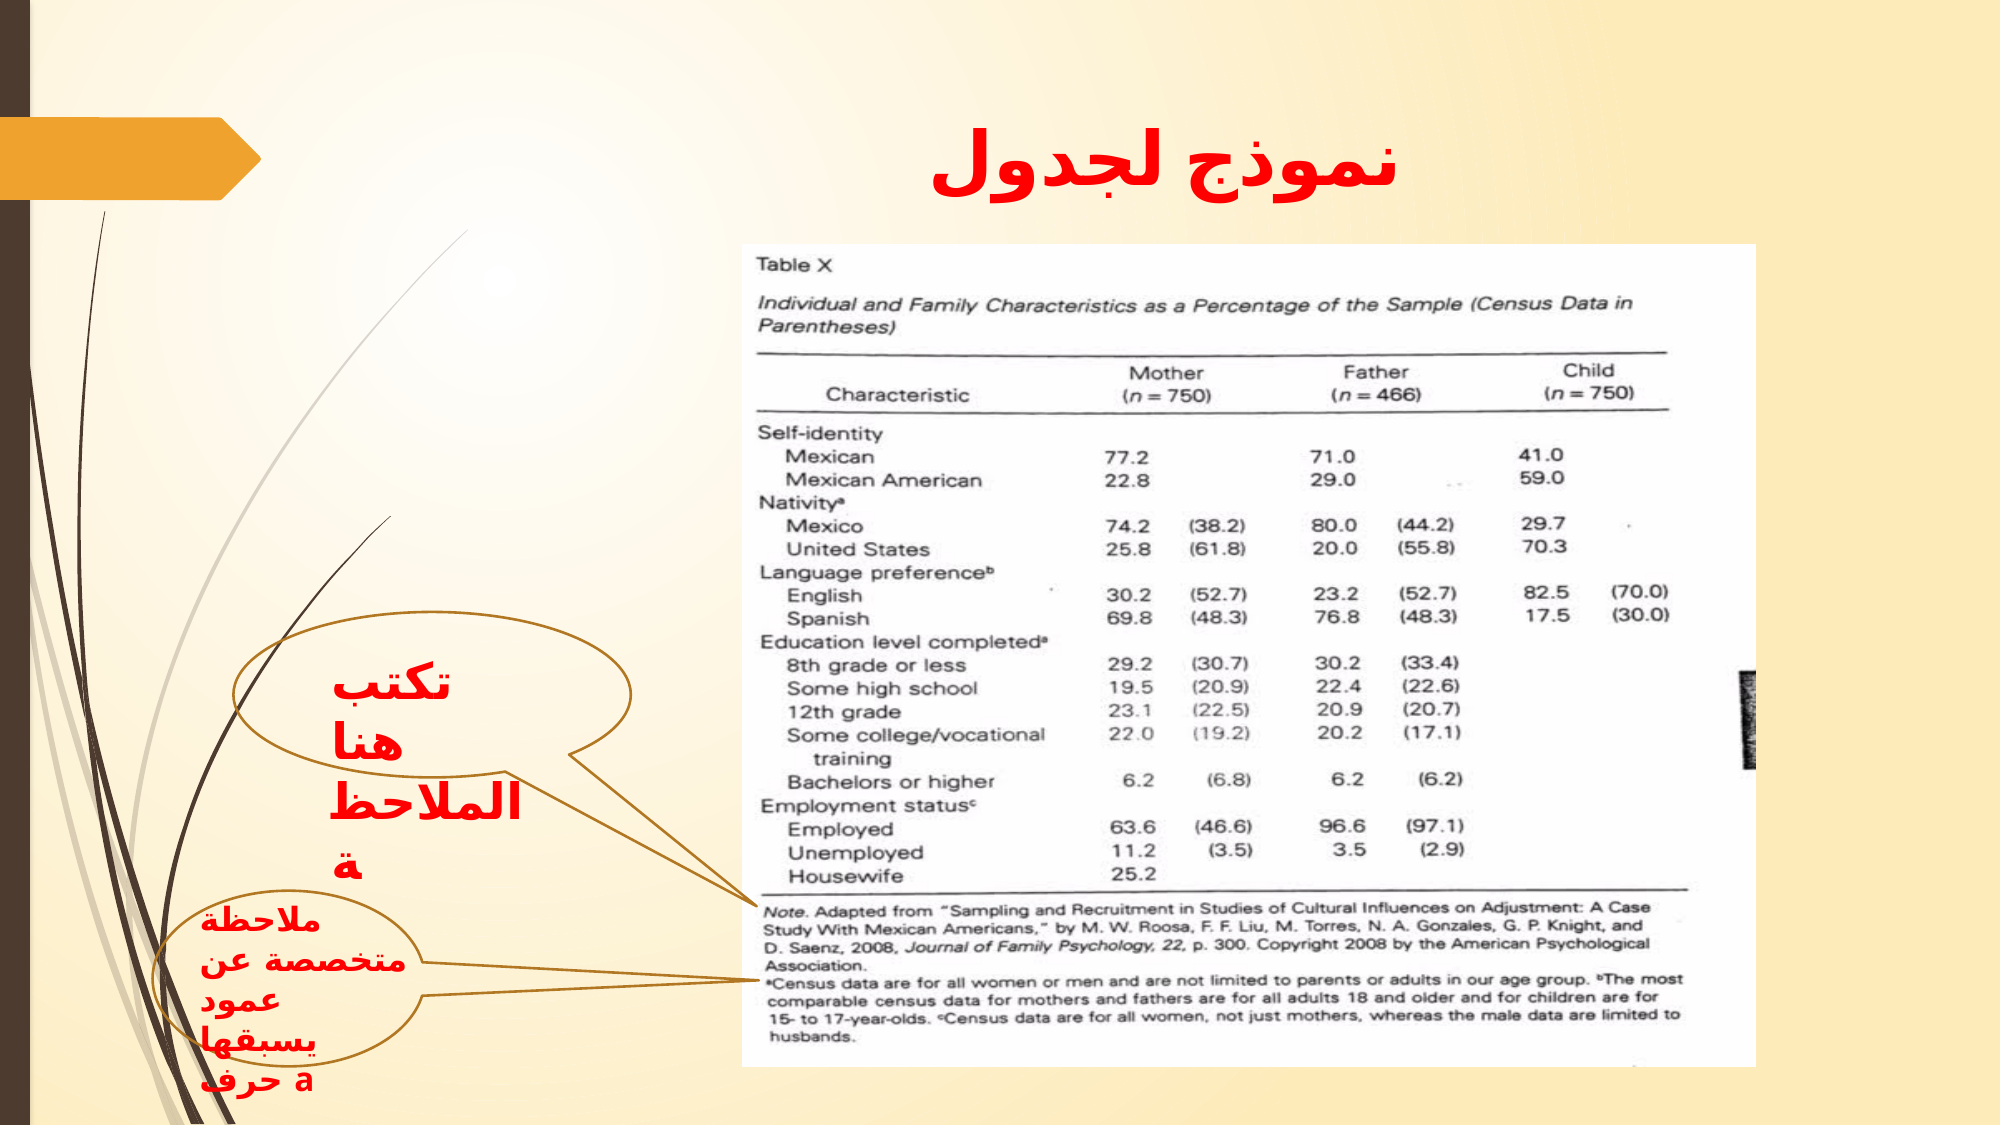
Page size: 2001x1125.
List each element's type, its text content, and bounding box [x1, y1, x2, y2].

text_box ملاحظة متخصصة عن عمود يسبقها حرف a [184, 891, 425, 1106]
text_box [425, 961, 737, 997]
text_box [151, 920, 184, 1037]
title نموذج لجدول [425, 102, 1888, 313]
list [742, 244, 1756, 1067]
text_box [232, 610, 737, 898]
text_box تكتب هنا الملاحظة [316, 641, 548, 897]
